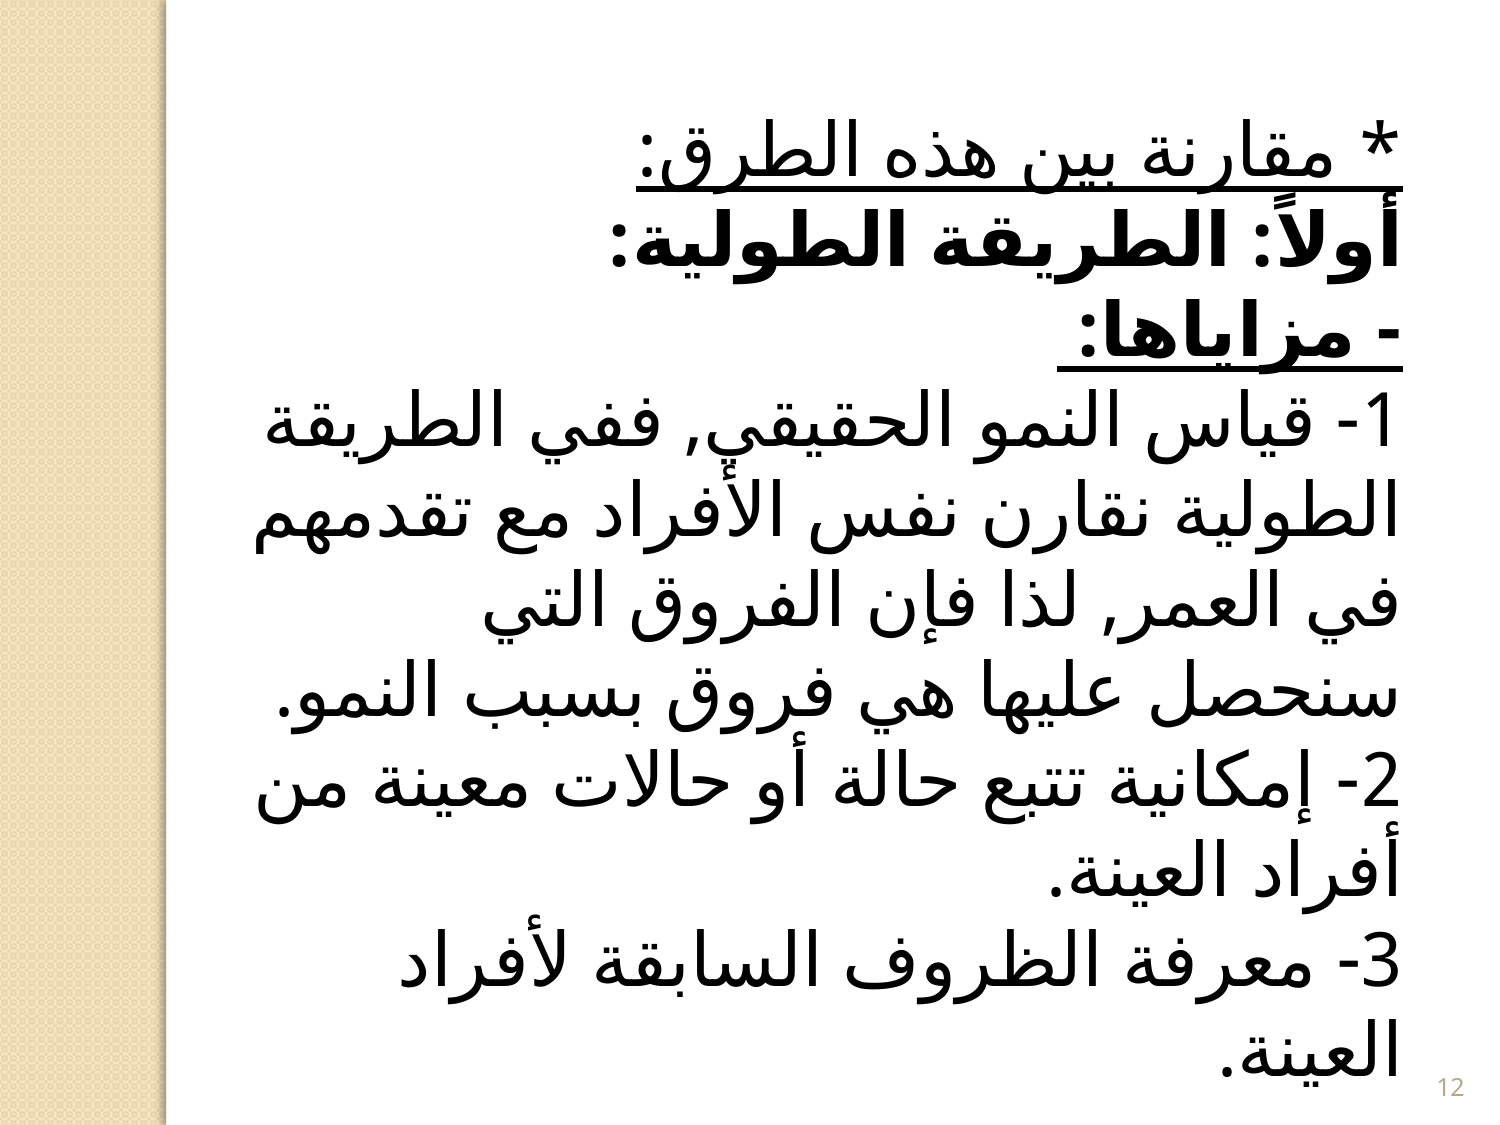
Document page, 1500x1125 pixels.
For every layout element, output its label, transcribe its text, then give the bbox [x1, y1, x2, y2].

slide_number 12 [1413, 1034, 1488, 1113]
text_box * مقارنة بين هذه الطرق: أولاً: الطريقة الطولية: - مزاياها: 1- قياس النمو الحقيقي, ففي الطريقة الطولية نقارن نفس الأفراد مع تقدمهم في العمر, لذا فإن الفروق التي سنحصل عليها هي فروق بسبب النمو. 2- إمكانية تتبع حالة أو حالات معينة من أفراد العينة. 3- معرفة الظروف السابقة لأفراد العينة. [199, 93, 1418, 1099]
